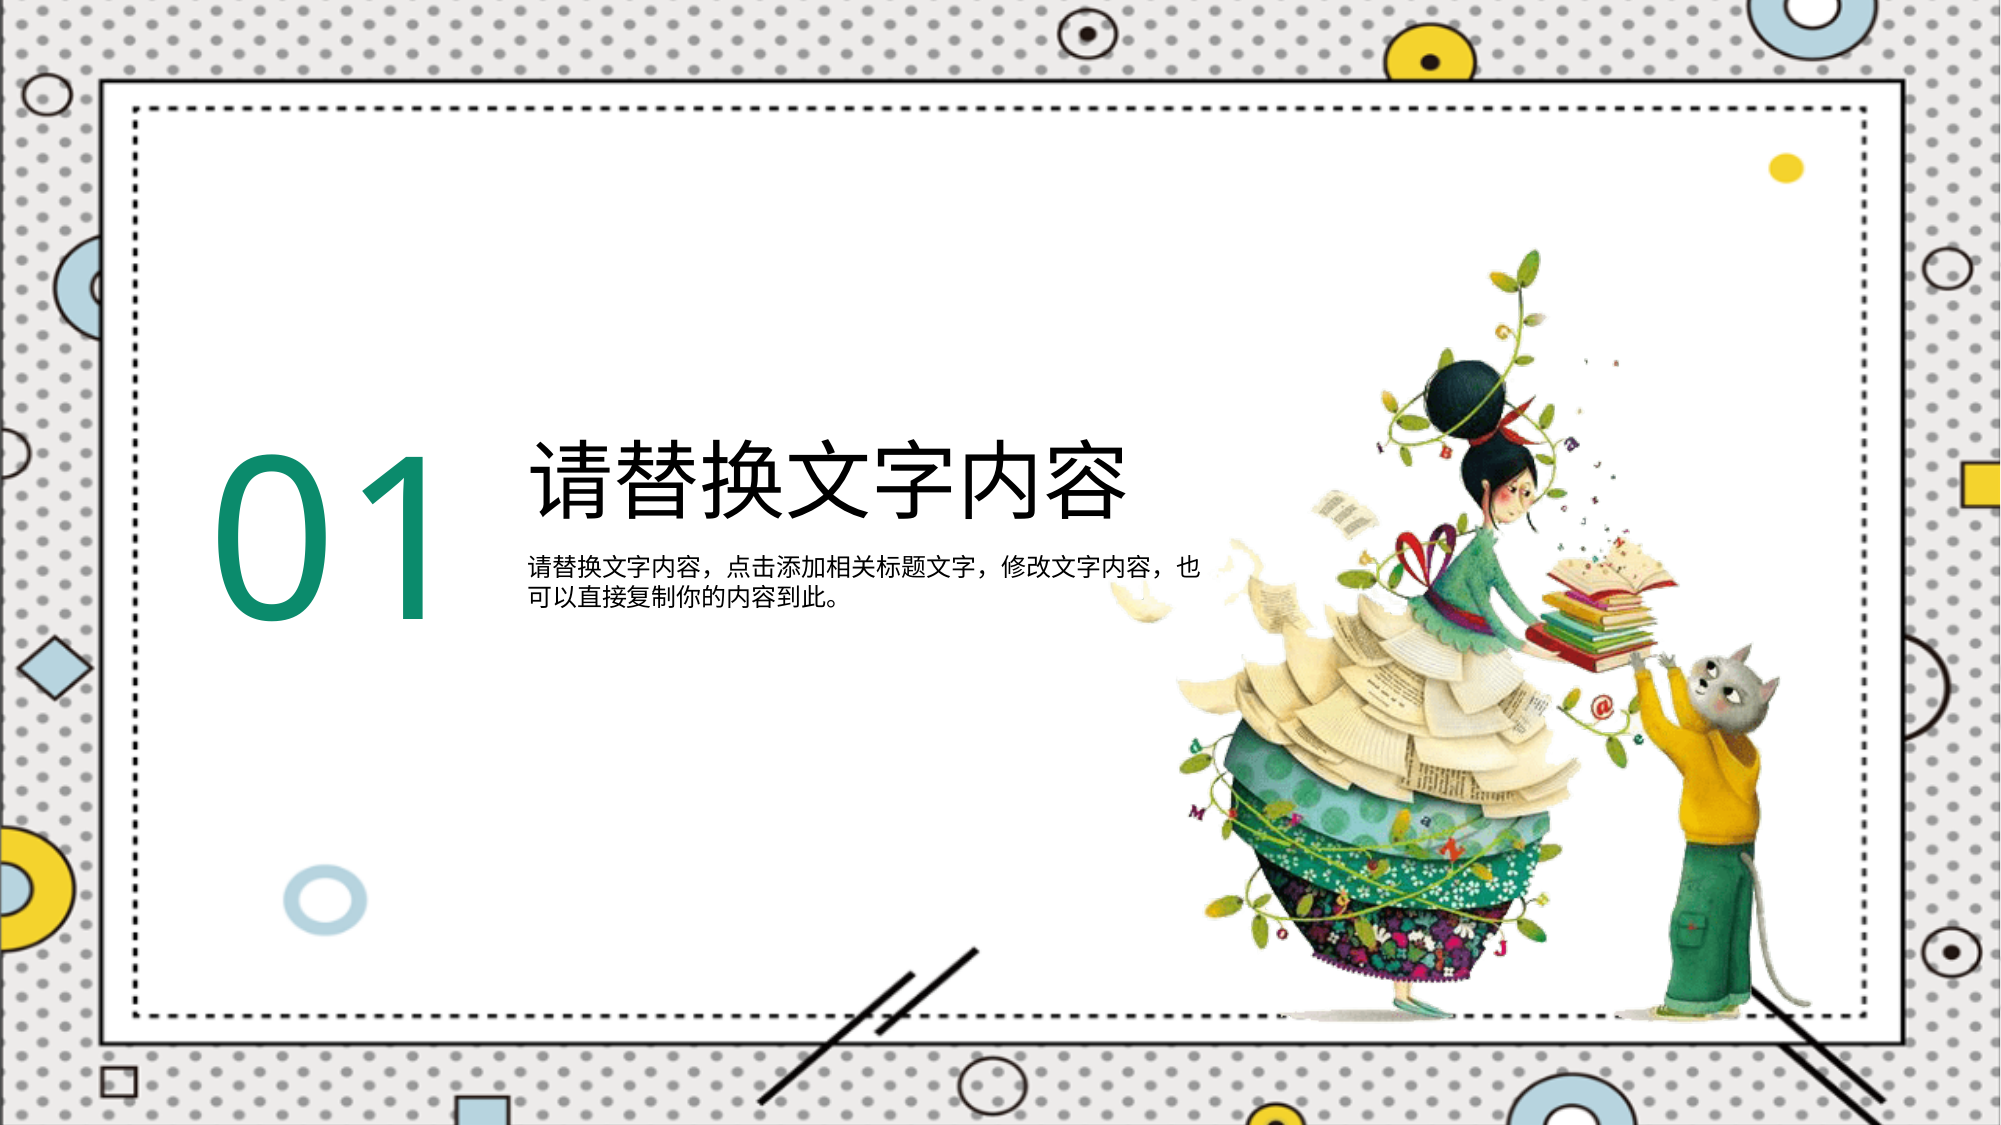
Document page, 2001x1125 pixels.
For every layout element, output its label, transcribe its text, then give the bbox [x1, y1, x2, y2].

text_box 请替换文字内容，点击添加相关标题文字，修改文字内容，也可以直接复制你的内容到此。 [527, 551, 1042, 612]
picture [0, 0, 2001, 1125]
text_box 01 [168, 385, 511, 673]
text_box 请替换文字内容 [527, 426, 1042, 530]
